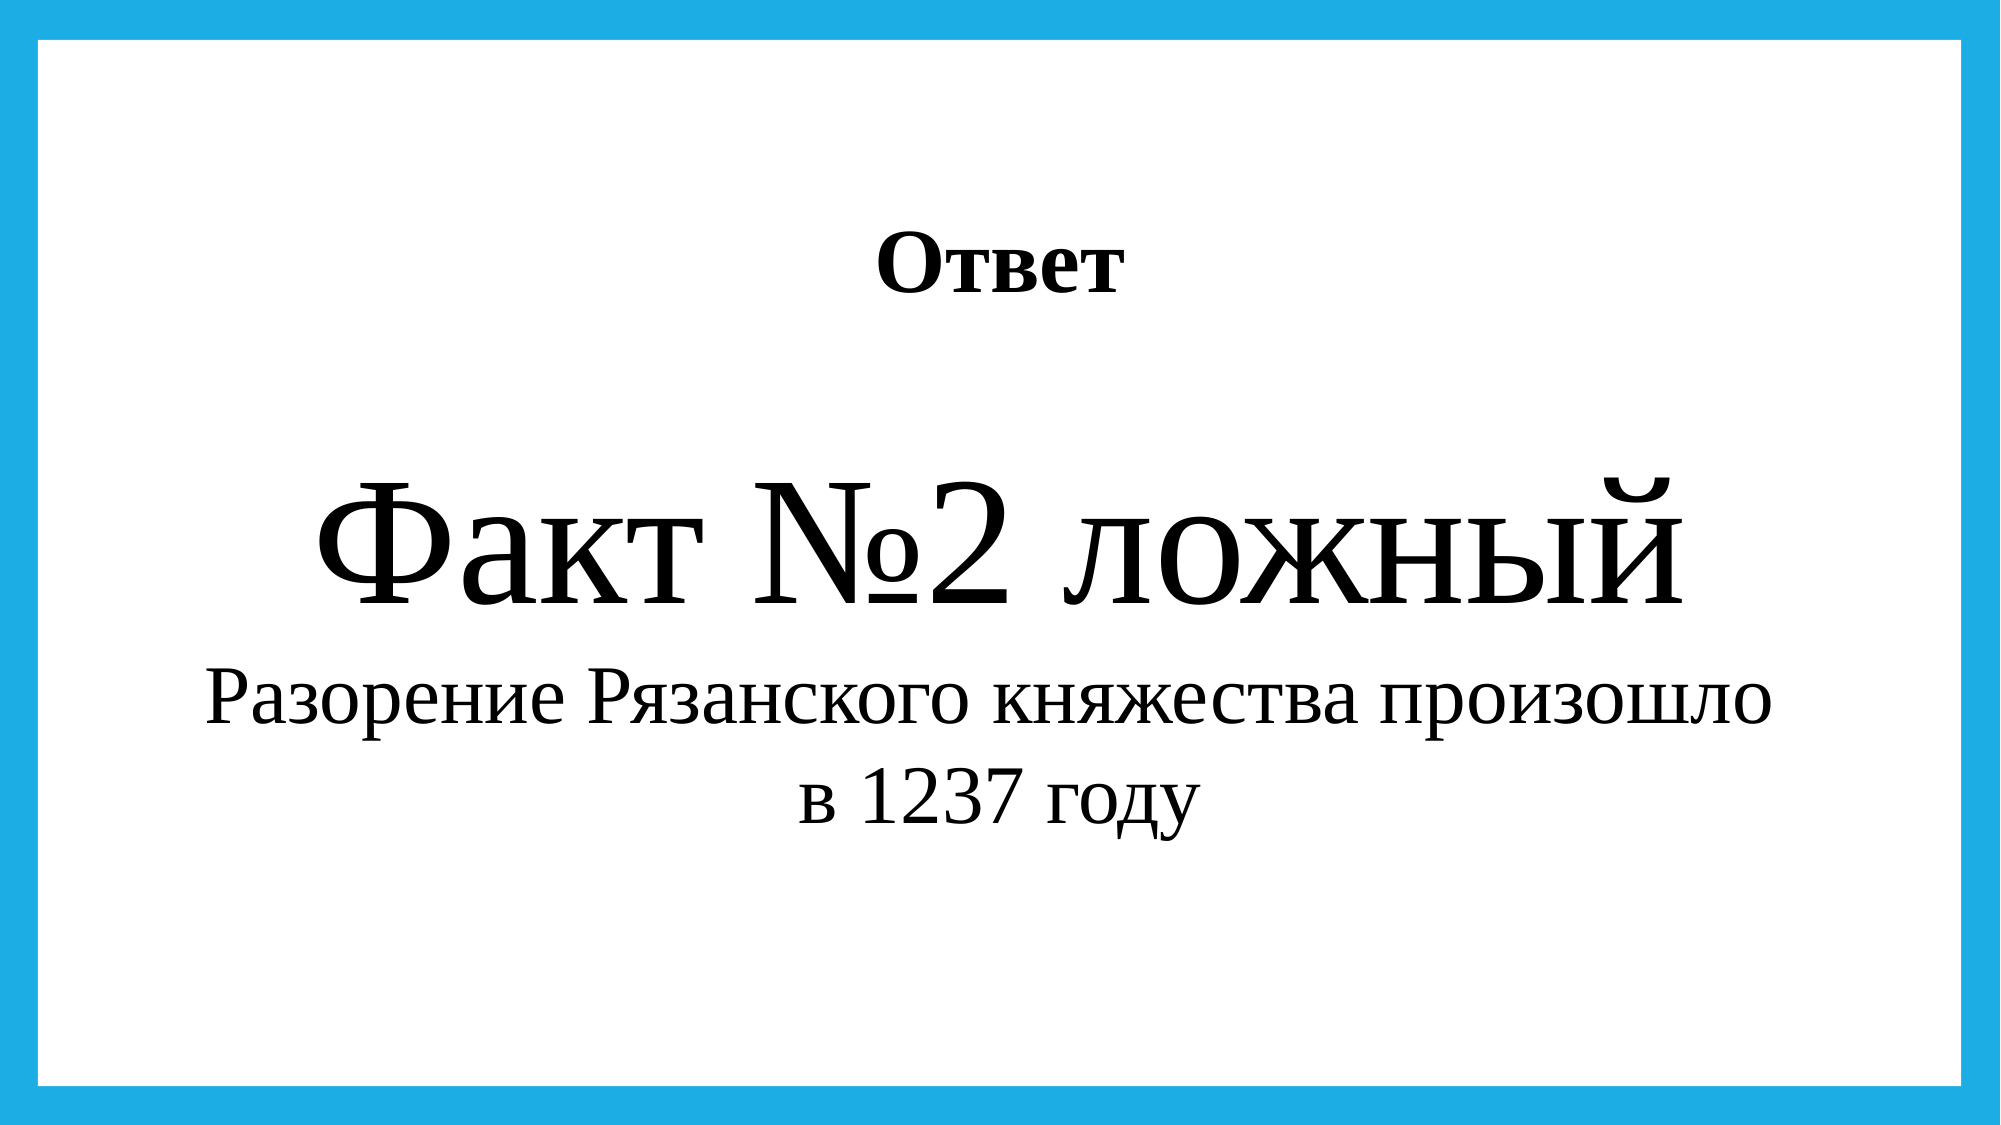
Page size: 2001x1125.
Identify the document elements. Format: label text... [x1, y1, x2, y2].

text_box Ответ Факт №2 ложный Разорение Рязанского княжества произошло в 1237 году [151, 193, 1849, 848]
